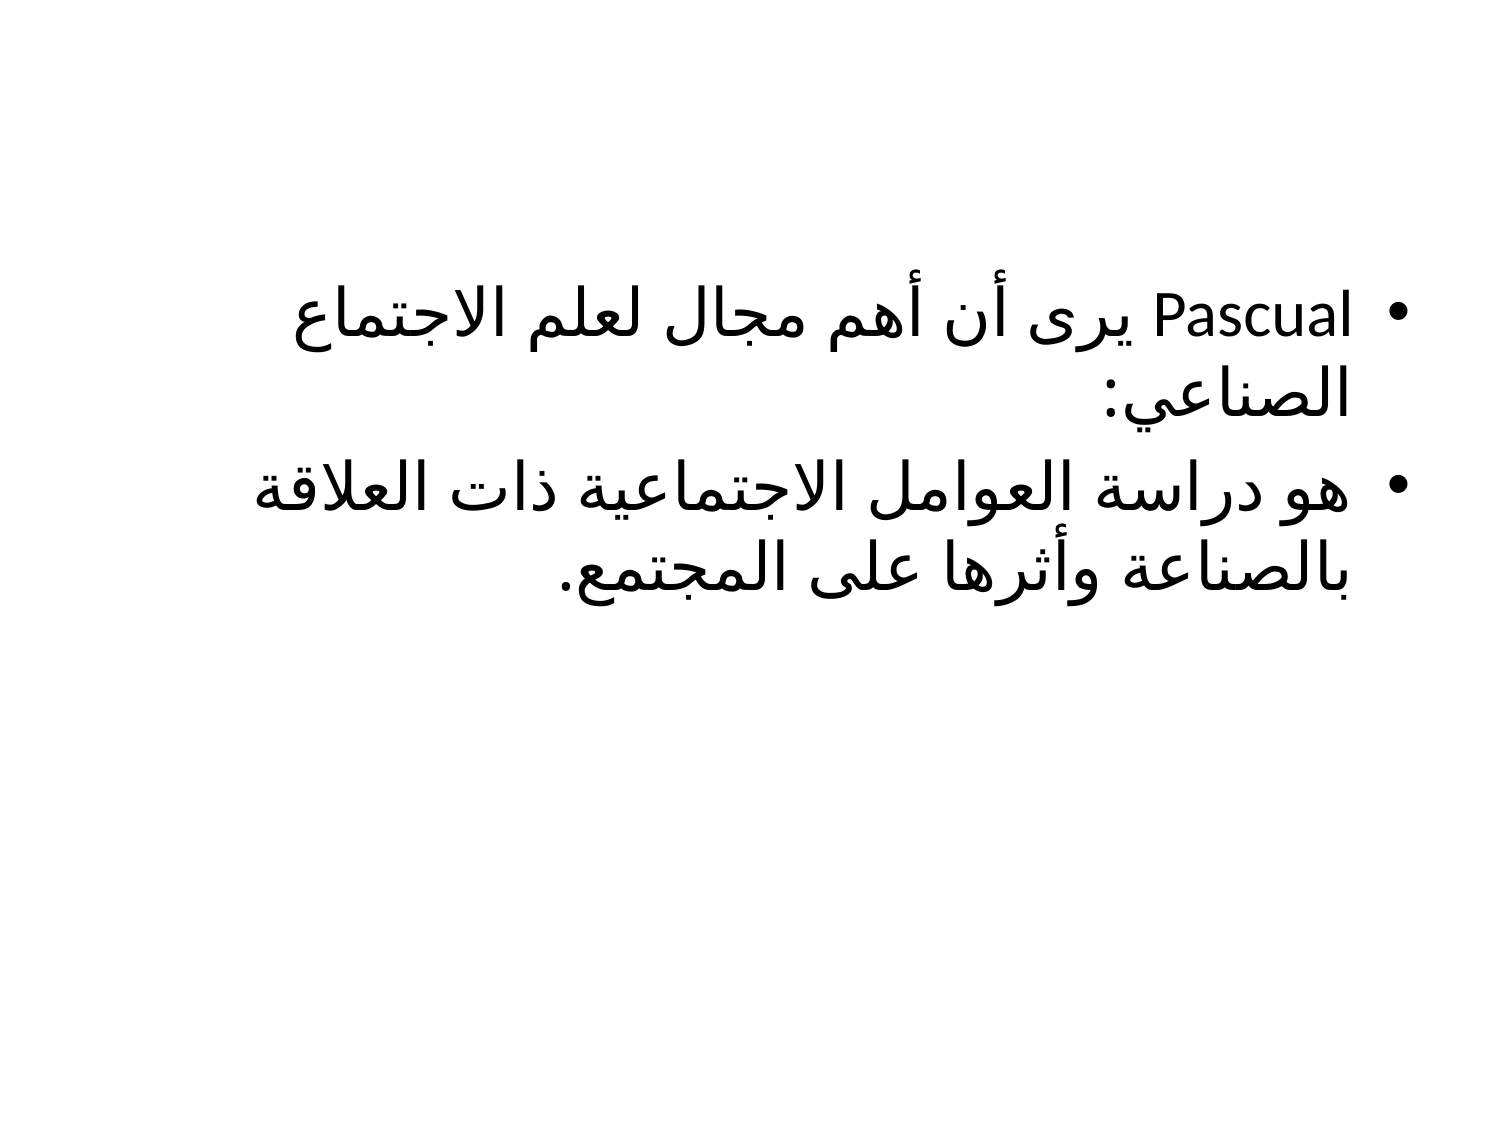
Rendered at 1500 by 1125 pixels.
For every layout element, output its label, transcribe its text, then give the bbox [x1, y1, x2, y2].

list Pascual يرى أن أهم مجال لعلم الاجتماع الصناعي: هو دراسة العوامل الاجتماعية ذات العلاقة بالصناعة وأثرها على المجتمع. [75, 262, 1425, 1005]
